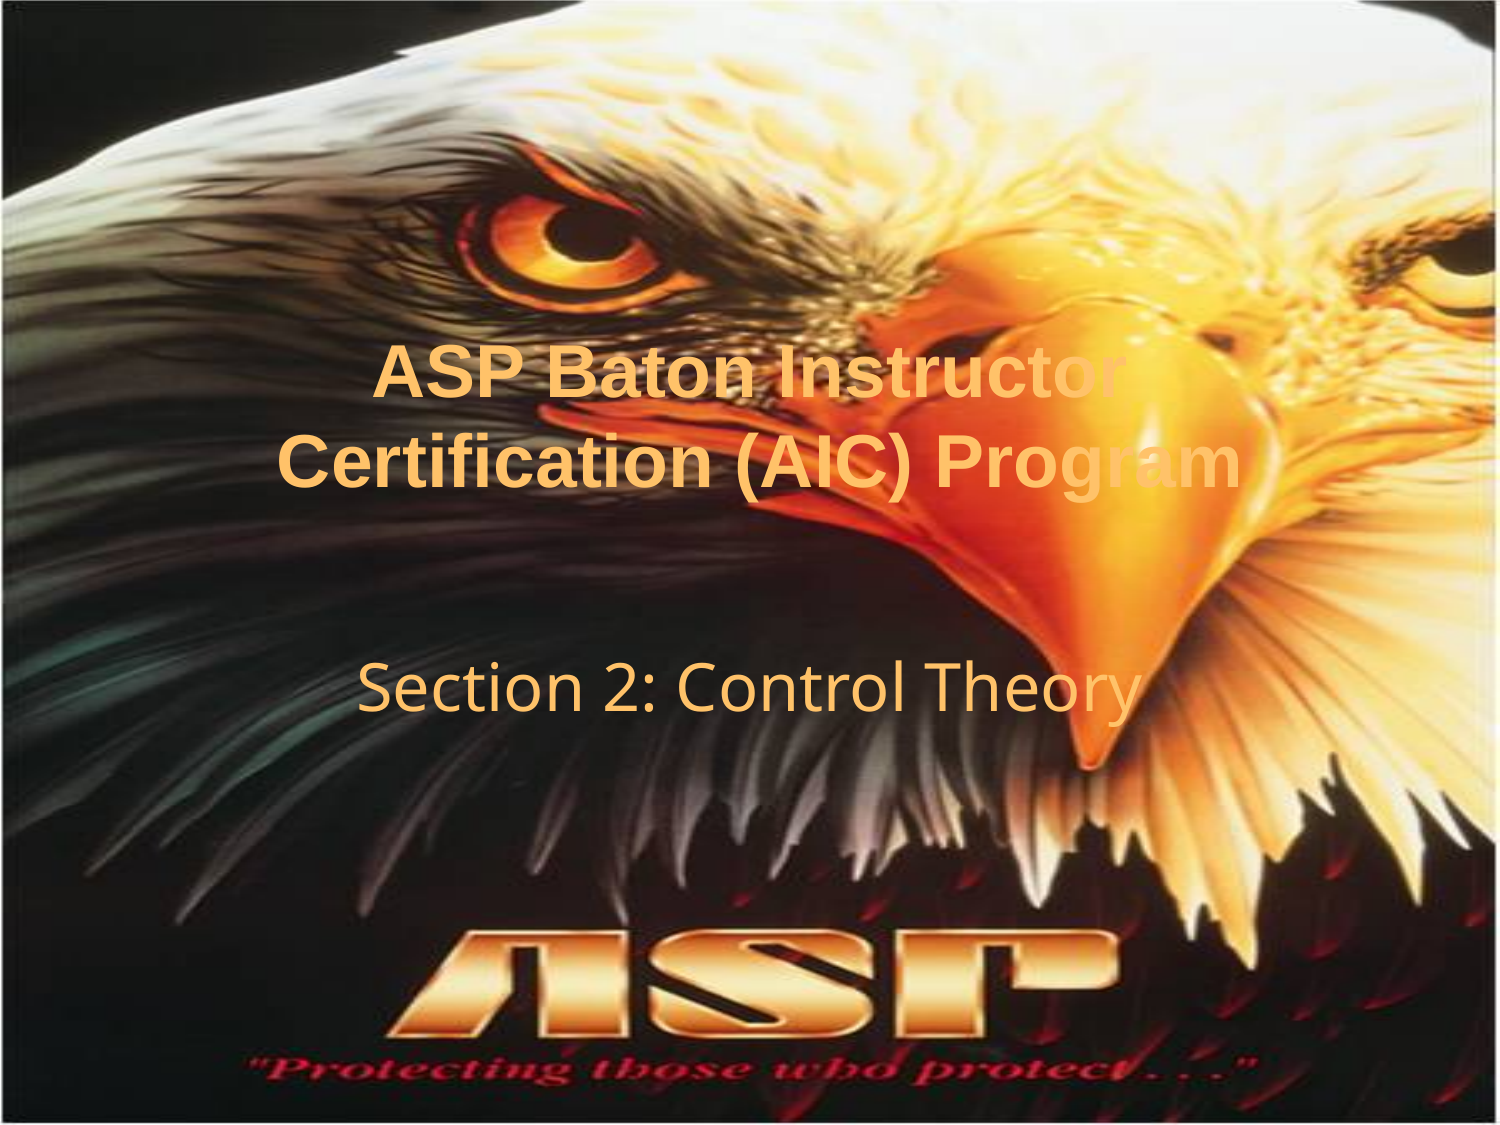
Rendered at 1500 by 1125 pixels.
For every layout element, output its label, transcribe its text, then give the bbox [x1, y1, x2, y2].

title ASP Baton Instructor Certification (AIC) Program [24, 262, 1475, 563]
picture [0, 0, 1500, 1125]
subtitle Section 2: Control Theory [225, 637, 1275, 925]
